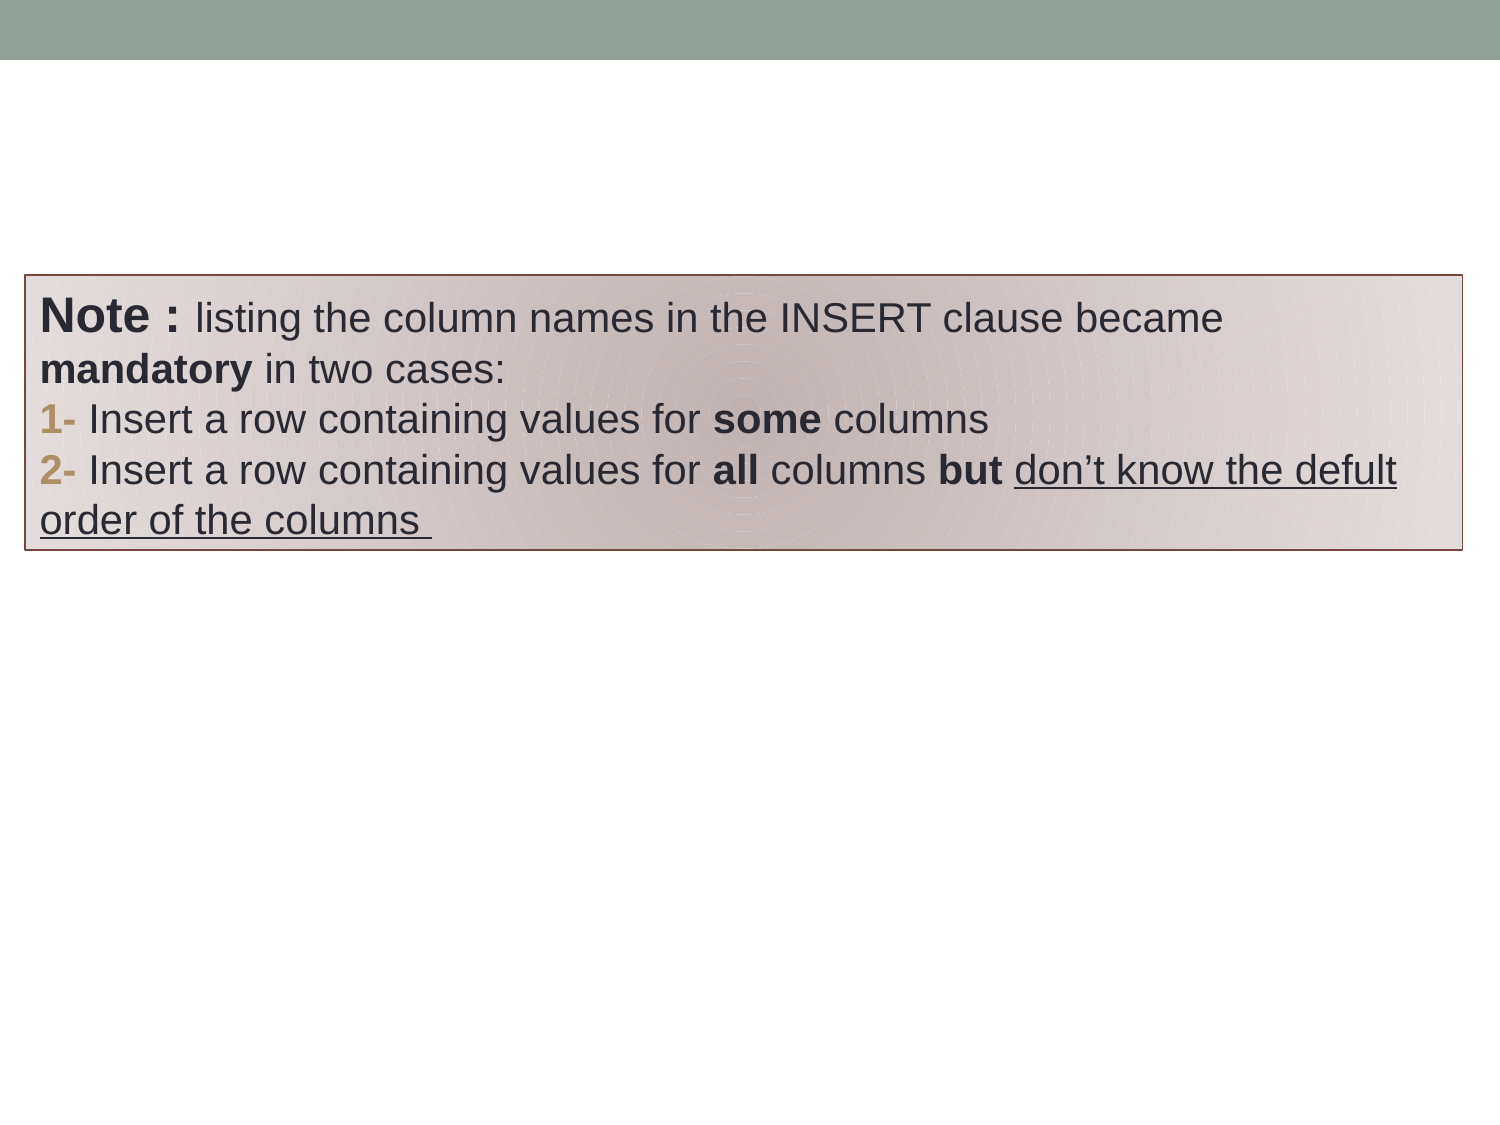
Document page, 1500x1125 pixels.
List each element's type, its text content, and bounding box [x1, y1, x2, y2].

text_box Note : listing the column names in the INSERT clause became mandatory in two cases: 1- Insert a row containing values for some columns 2- Insert a row containing values for all columns but don’t know the defult order of the columns [24, 274, 1463, 551]
